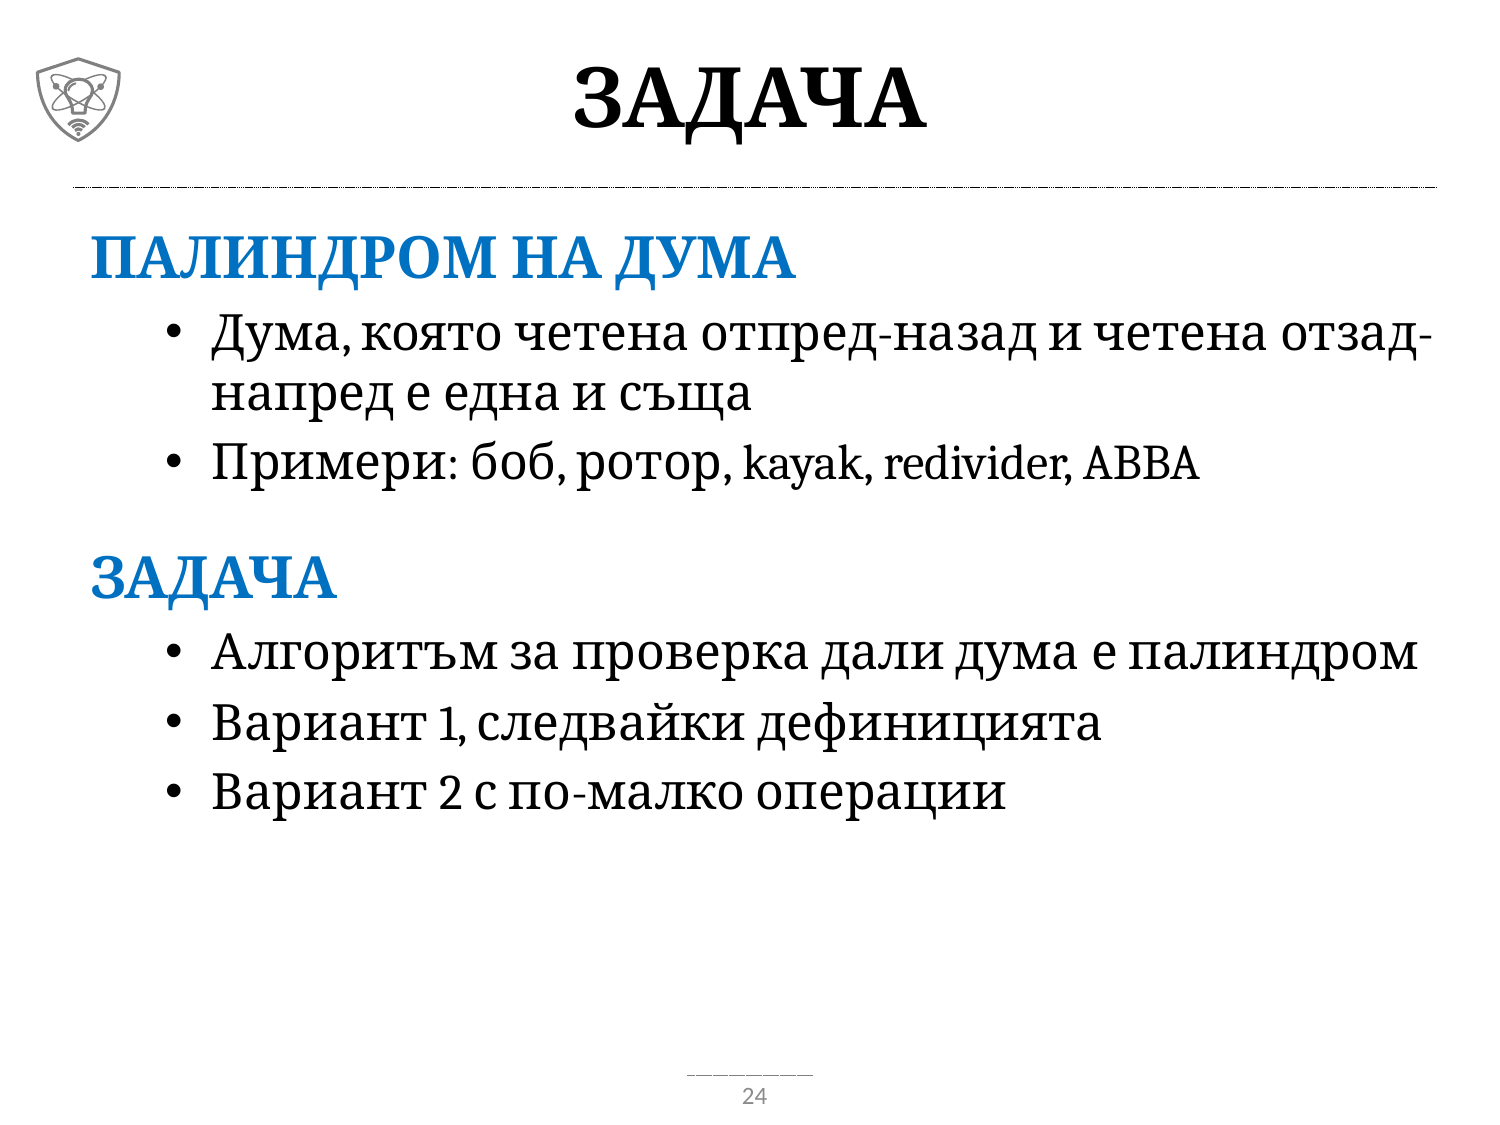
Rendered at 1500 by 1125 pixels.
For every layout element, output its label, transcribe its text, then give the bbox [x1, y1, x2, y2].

list Палиндром на дума Дума, която четена отпред-назад и четена отзад-напред е една и съща Примери: боб, ротор, kayak, redivider, ABBA Задача Алгоритъм за проверка дали дума е палиндром Вариант 1, следвайки дефиницията Вариант 2 с по-малко операции [75, 212, 1450, 1063]
title Задача [0, 0, 1500, 188]
slide_number 24 [579, 1065, 930, 1125]
